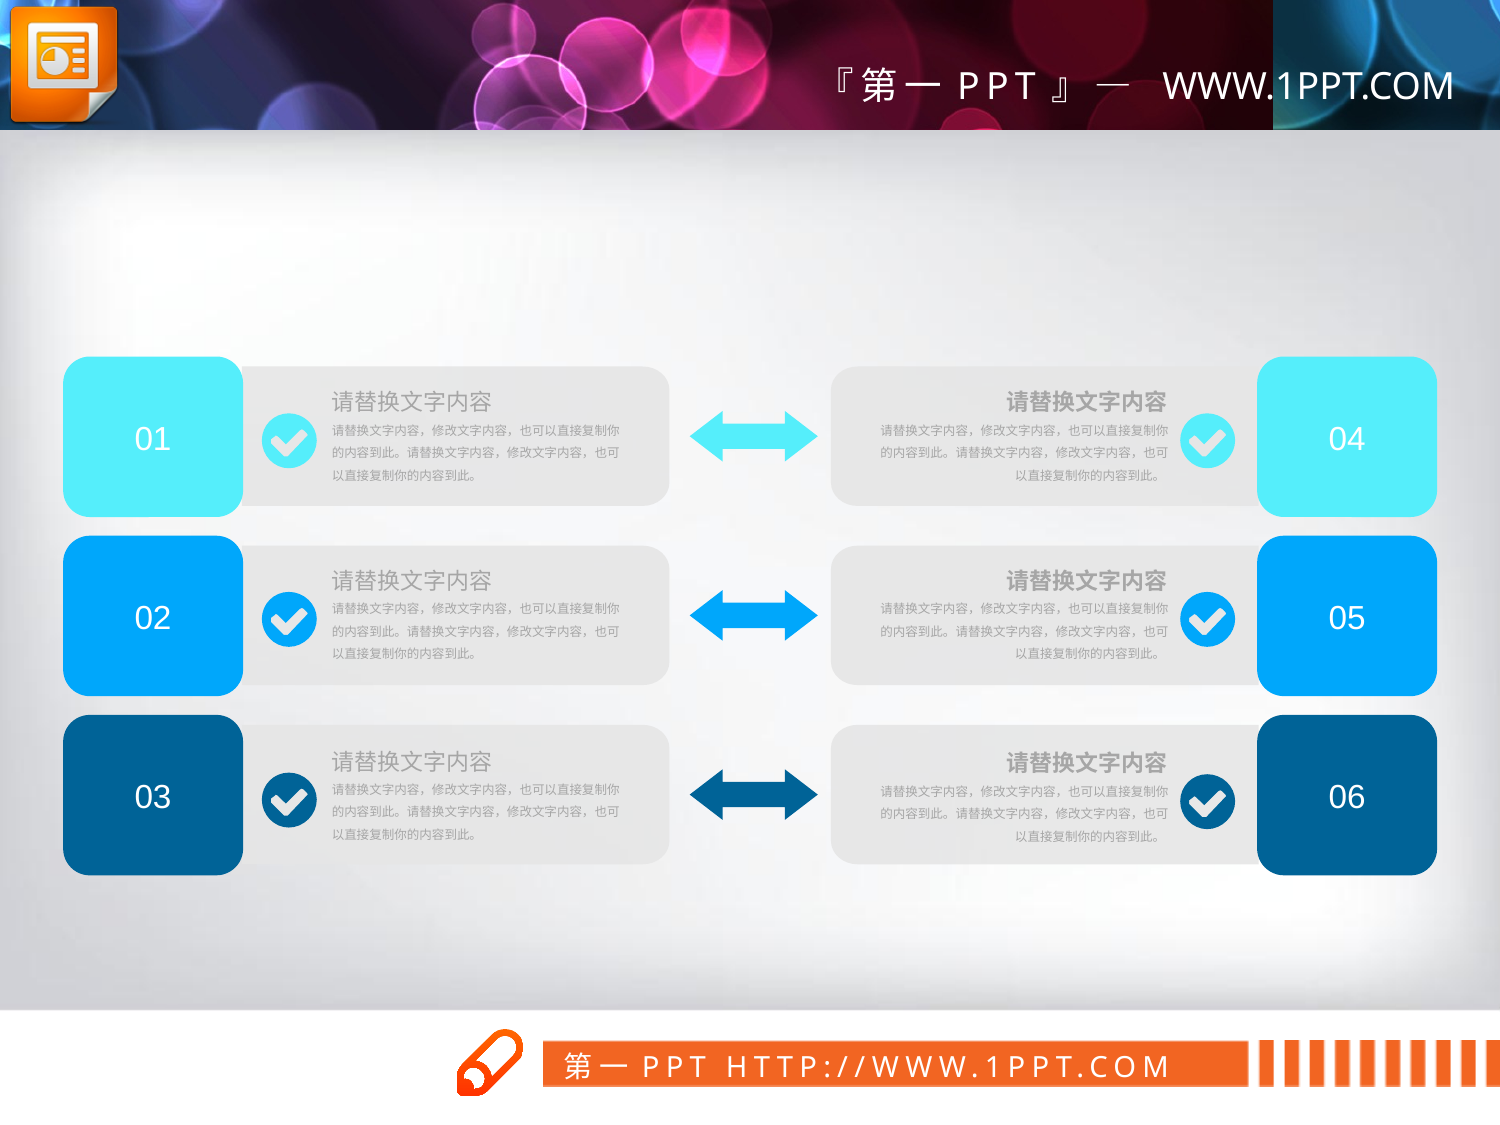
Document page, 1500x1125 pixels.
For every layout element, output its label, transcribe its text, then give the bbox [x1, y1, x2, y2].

text_box [241, 366, 670, 506]
text_box [830, 545, 1259, 686]
text_box 04 [1257, 356, 1438, 518]
text_box [261, 772, 317, 828]
text_box [1180, 591, 1236, 647]
picture [543, 1040, 1500, 1087]
text_box 请替换文字内容 请替换文字内容，修改文字内容，也可以直接复制你的内容到此。请替换文字内容，修改文字内容，也可以直接复制你的内容到此。 [870, 734, 1168, 844]
text_box 06 [1257, 714, 1438, 876]
text_box [689, 410, 818, 462]
text_box [261, 413, 317, 469]
text_box 请替换文字内容 请替换文字内容，修改文字内容，也可以直接复制你的内容到此。请替换文字内容，修改文字内容，也可以直接复制你的内容到此。 [870, 552, 1168, 662]
text_box 请替换文字内容 请替换文字内容，修改文字内容，也可以直接复制你的内容到此。请替换文字内容，修改文字内容，也可以直接复制你的内容到此。 [331, 373, 629, 483]
text_box 02 [63, 535, 244, 697]
text_box [241, 545, 670, 686]
text_box [261, 591, 317, 647]
text_box [1180, 413, 1236, 469]
text_box 请替换文字内容 请替换文字内容，修改文字内容，也可以直接复制你的内容到此。请替换文字内容，修改文字内容，也可以直接复制你的内容到此。 [331, 733, 629, 842]
picture [0, 0, 1500, 1012]
text_box [689, 769, 818, 820]
text_box 03 [63, 714, 244, 876]
text_box [1180, 774, 1236, 830]
text_box [830, 366, 1259, 506]
text_box 请替换文字内容 请替换文字内容，修改文字内容，也可以直接复制你的内容到此。请替换文字内容，修改文字内容，也可以直接复制你的内容到此。 [870, 373, 1168, 483]
text_box 请替换文字内容 请替换文字内容，修改文字内容，也可以直接复制你的内容到此。请替换文字内容，修改文字内容，也可以直接复制你的内容到此。 [331, 552, 629, 662]
text_box [830, 724, 1259, 865]
text_box [689, 590, 818, 641]
text_box [241, 724, 670, 865]
text_box 05 [1257, 535, 1438, 697]
text_box 01 [63, 356, 244, 518]
